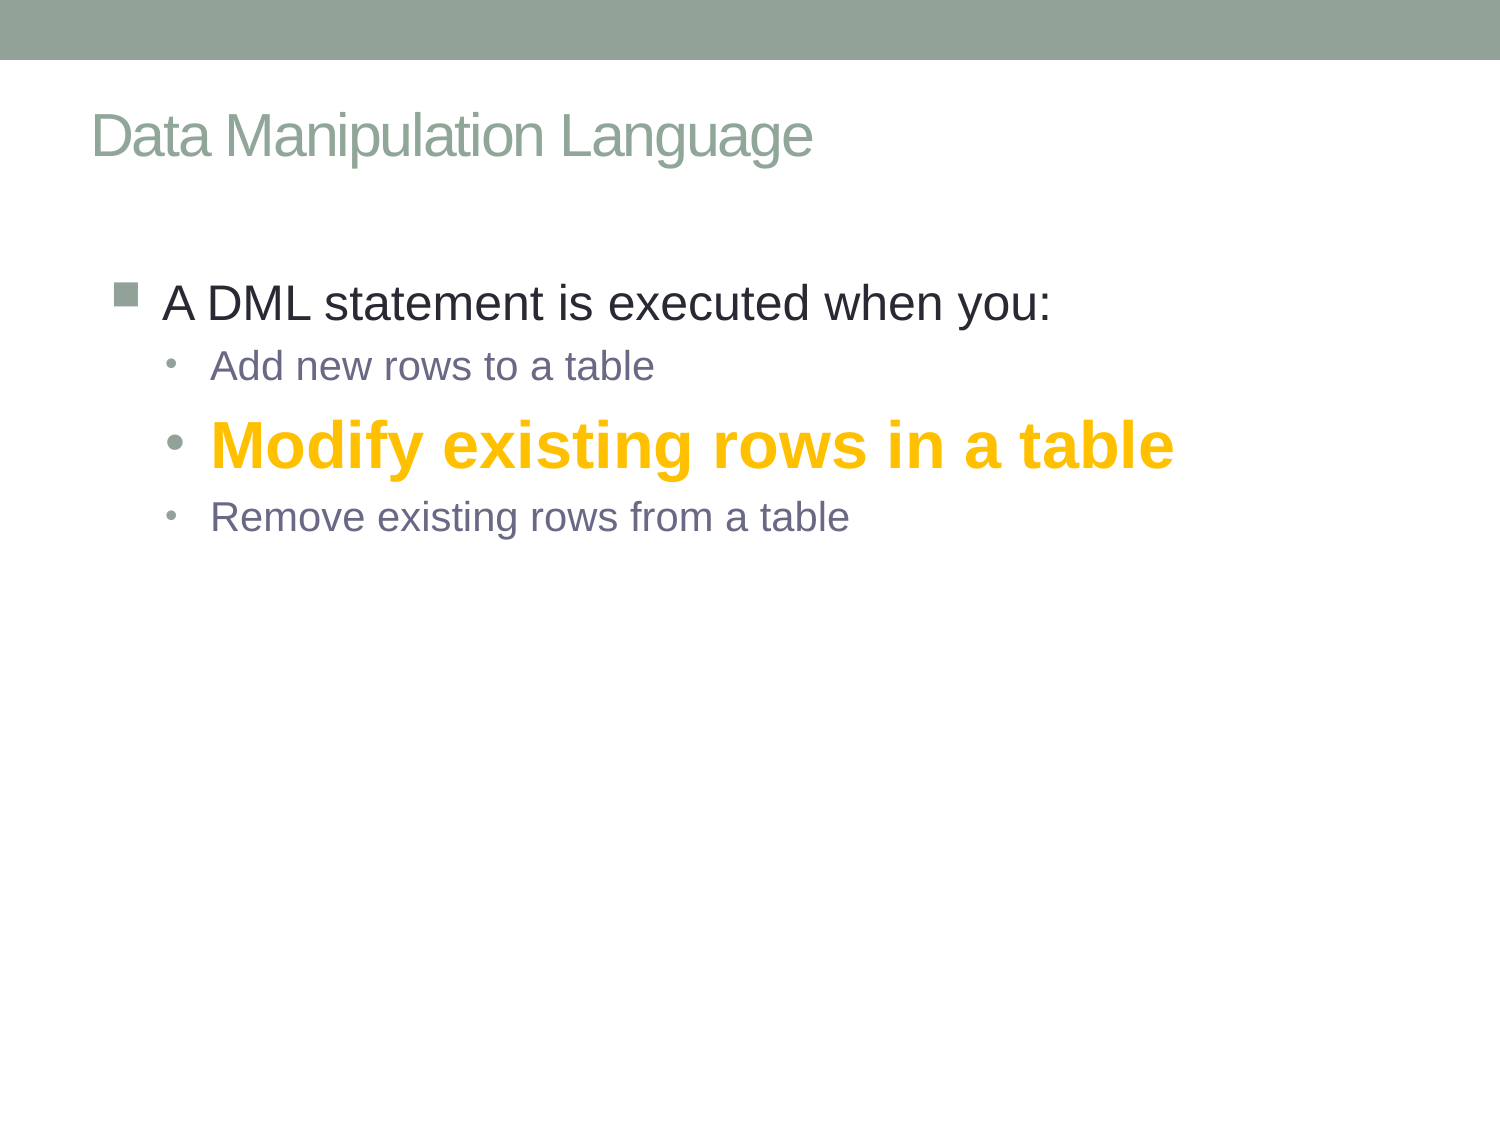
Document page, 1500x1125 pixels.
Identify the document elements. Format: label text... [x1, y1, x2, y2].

title Data Manipulation Language [75, 87, 1425, 250]
list A DML statement is executed when you: Add new rows to a table Modify existing rows in a table Remove existing rows from a table [75, 262, 1425, 1063]
